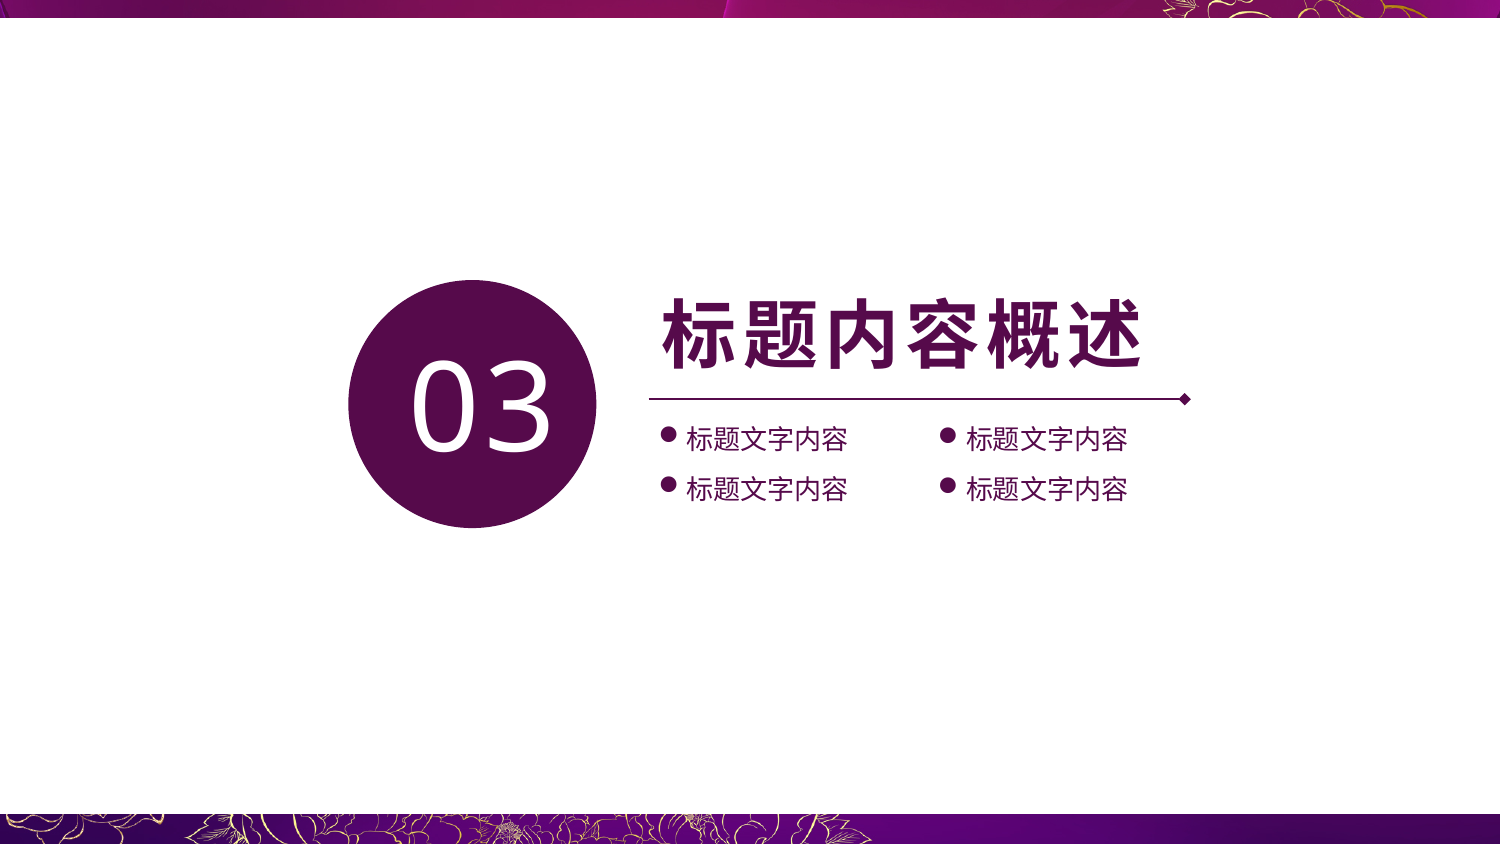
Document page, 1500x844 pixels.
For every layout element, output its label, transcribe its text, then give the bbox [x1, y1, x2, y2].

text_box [348, 279, 597, 529]
text_box 标题文字内容 [658, 472, 937, 505]
text_box 标题内容概述 [647, 280, 1159, 385]
text_box 标题文字内容 [937, 422, 1268, 456]
picture [0, 814, 1500, 844]
picture [0, 0, 1500, 18]
text_box 标题文字内容 [937, 472, 1268, 506]
text_box 标题文字内容 [658, 422, 937, 455]
